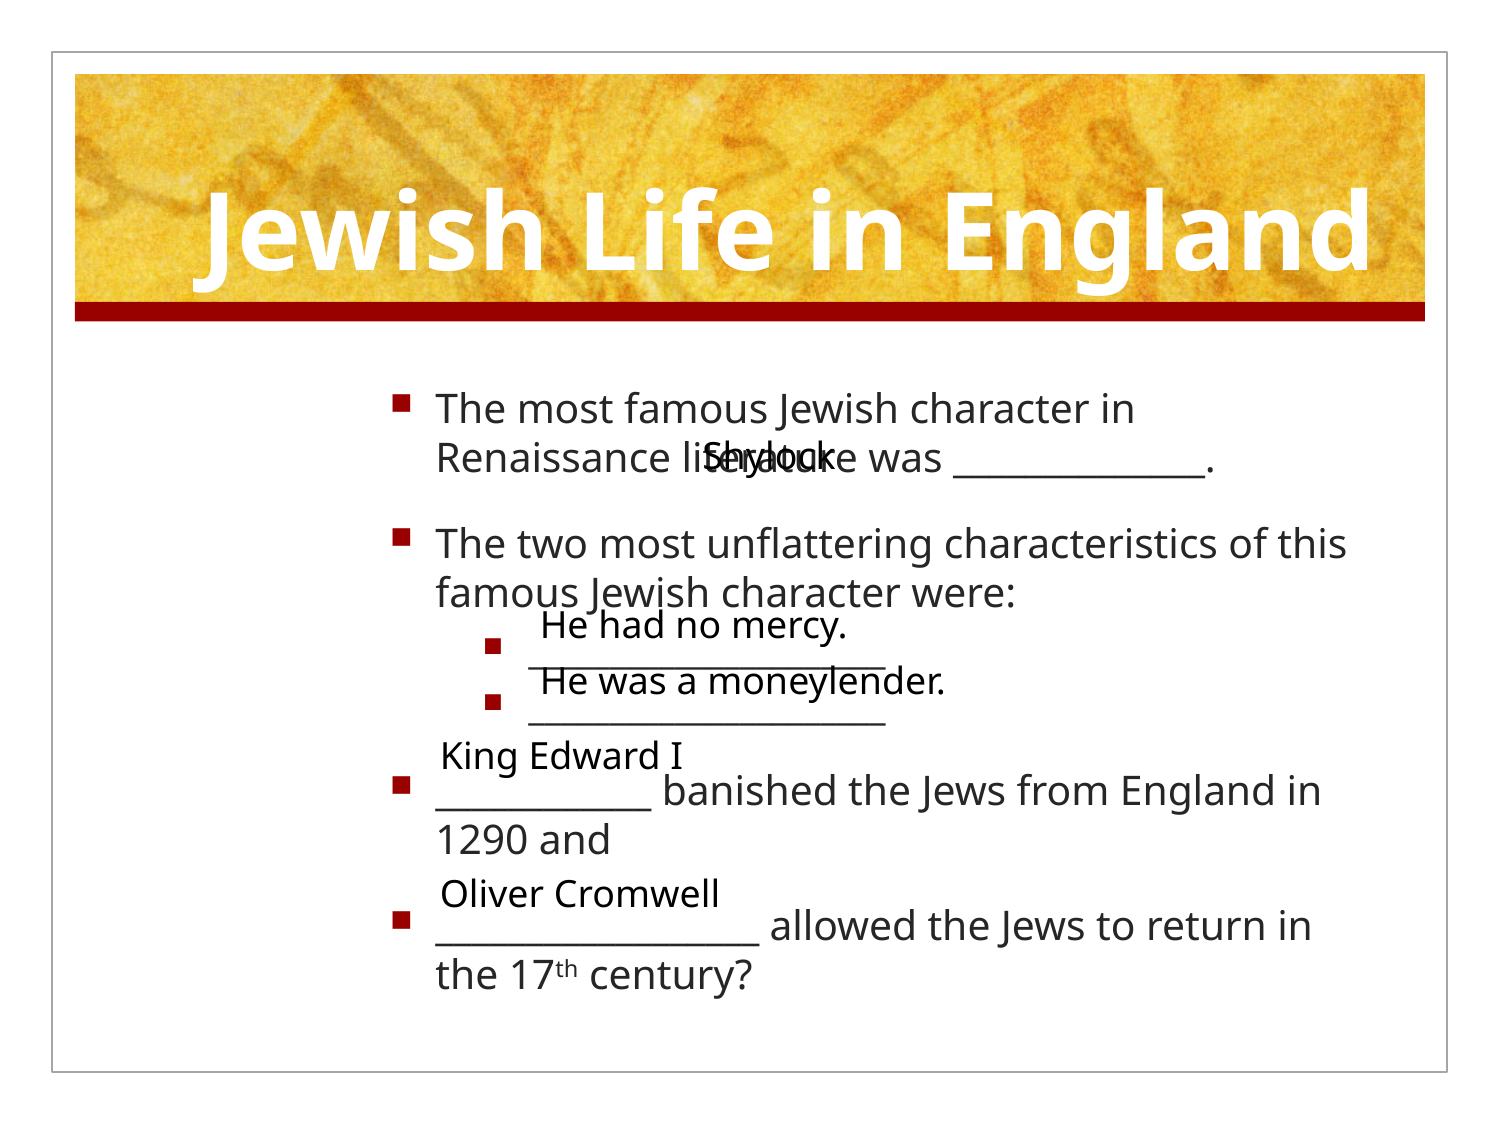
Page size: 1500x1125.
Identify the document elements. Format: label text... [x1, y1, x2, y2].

list The most famous Jewish character in Renaissance literature was ______________. The two most unflattering characteristics of this famous Jewish character were: ______________________ ______________________ ____________ banished the Jews from England in 1290 and __________________ allowed the Jews to return in the 17th century? [375, 375, 1392, 1005]
picture [75, 74, 1425, 301]
text_box He had no mercy. [525, 593, 938, 649]
text_box King Edward I [424, 724, 725, 785]
title Jewish Life in England [108, 74, 1392, 292]
text_box He was a moneylender. [524, 649, 975, 710]
text_box Shylock [687, 424, 1013, 485]
text_box Oliver Cromwell [424, 862, 800, 923]
